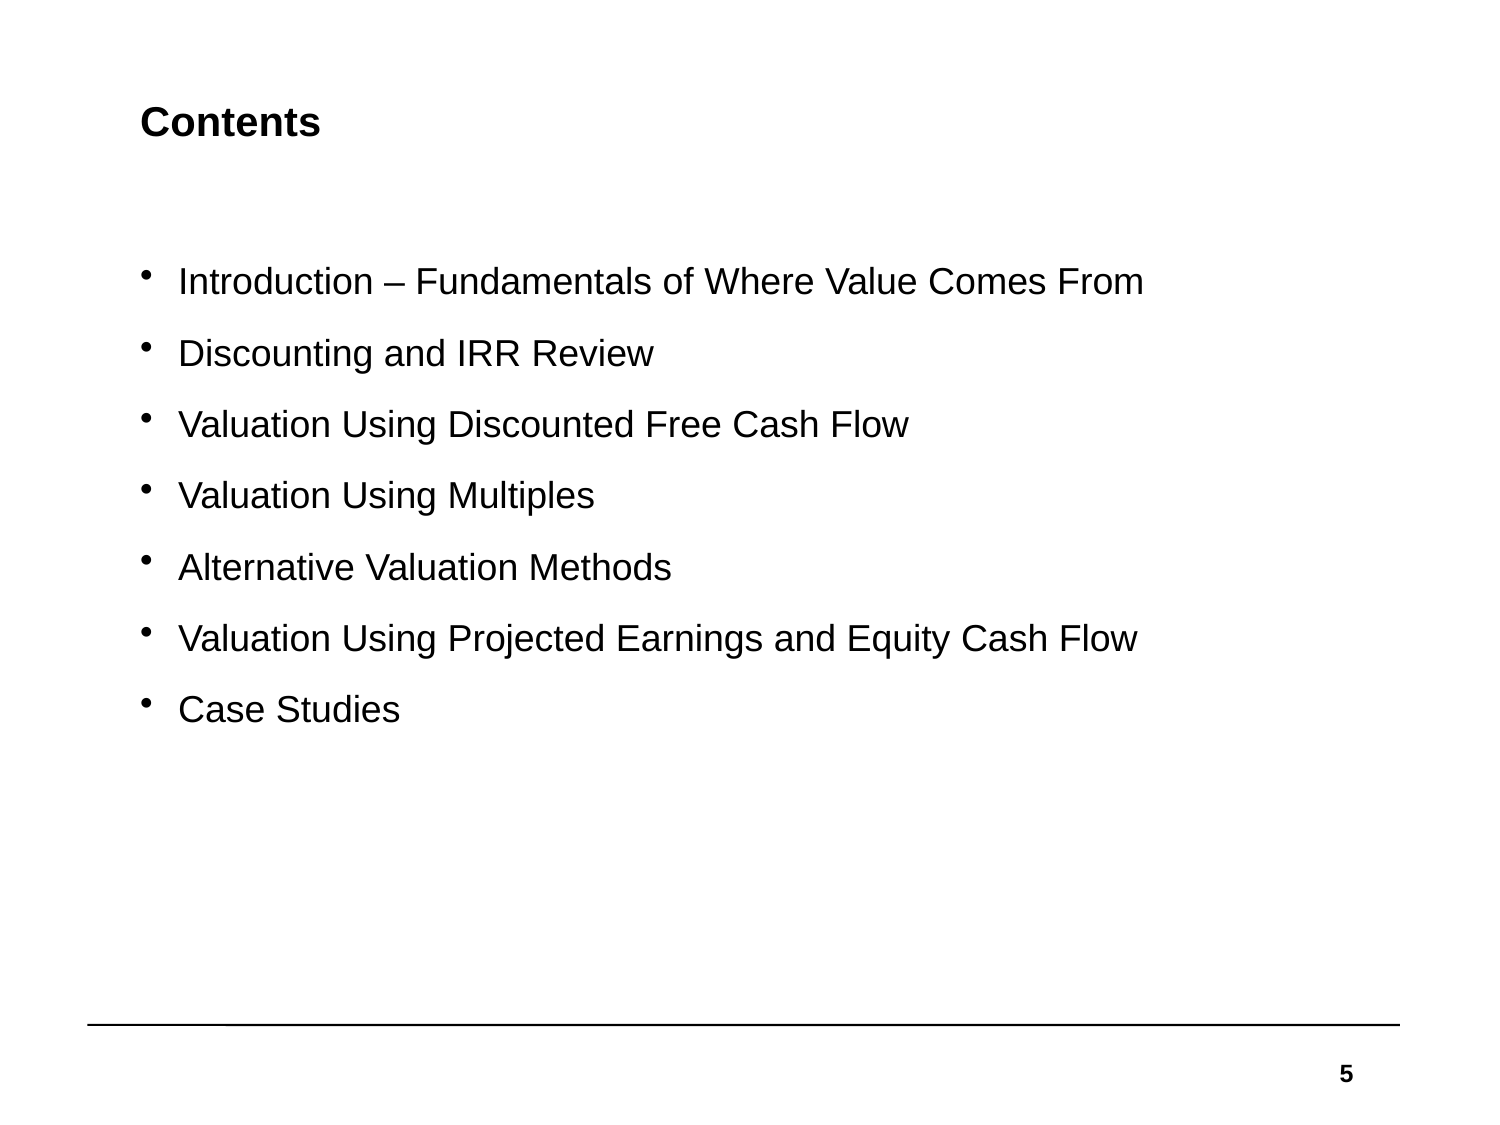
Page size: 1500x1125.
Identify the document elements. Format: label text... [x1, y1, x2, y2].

list Introduction – Fundamentals of Where Value Comes From Discounting and IRR Review Valuation Using Discounted Free Cash Flow Valuation Using Multiples Alternative Valuation Methods Valuation Using Projected Earnings and Equity Cash Flow Case Studies [125, 249, 1338, 1000]
title Contents [125, 87, 1375, 225]
